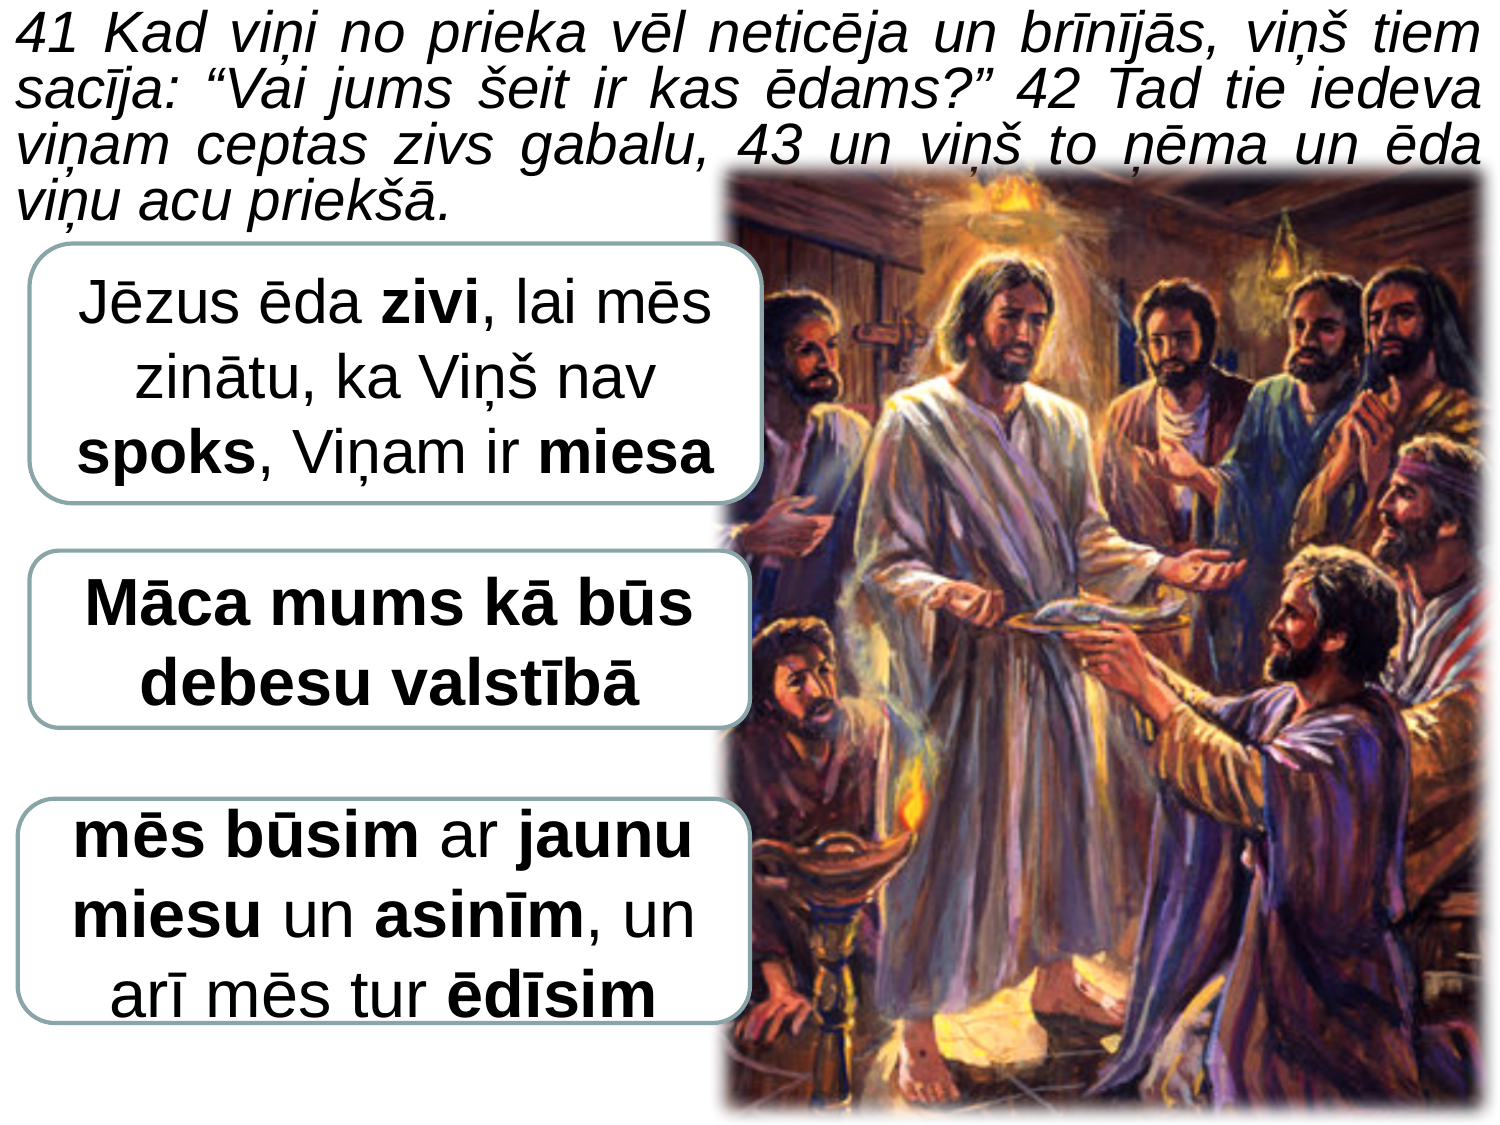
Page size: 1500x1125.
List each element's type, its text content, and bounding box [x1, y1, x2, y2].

text_box Jēzus ēda zivi, lai mēs zinātu, ka Viņš nav spoks, Viņam ir miesa [27, 241, 704, 506]
list 41 Kad viņi no prieka vēl neticēja un brīnījās, viņš tiem sacīja: “Vai jums šeit ir kas ēdams?” 42 Tad tie iedeva viņam ceptas zivs gabalu, 43 un viņš to ņēma un ēda viņu acu priekšā. [0, 0, 1500, 178]
text_box mēs būsim ar jaunu miesu un asinīm, un arī mēs tur ēdīsim [15, 796, 704, 1026]
picture [709, 152, 1500, 1125]
text_box Māca mums kā būs debesu valstībā [27, 548, 704, 730]
